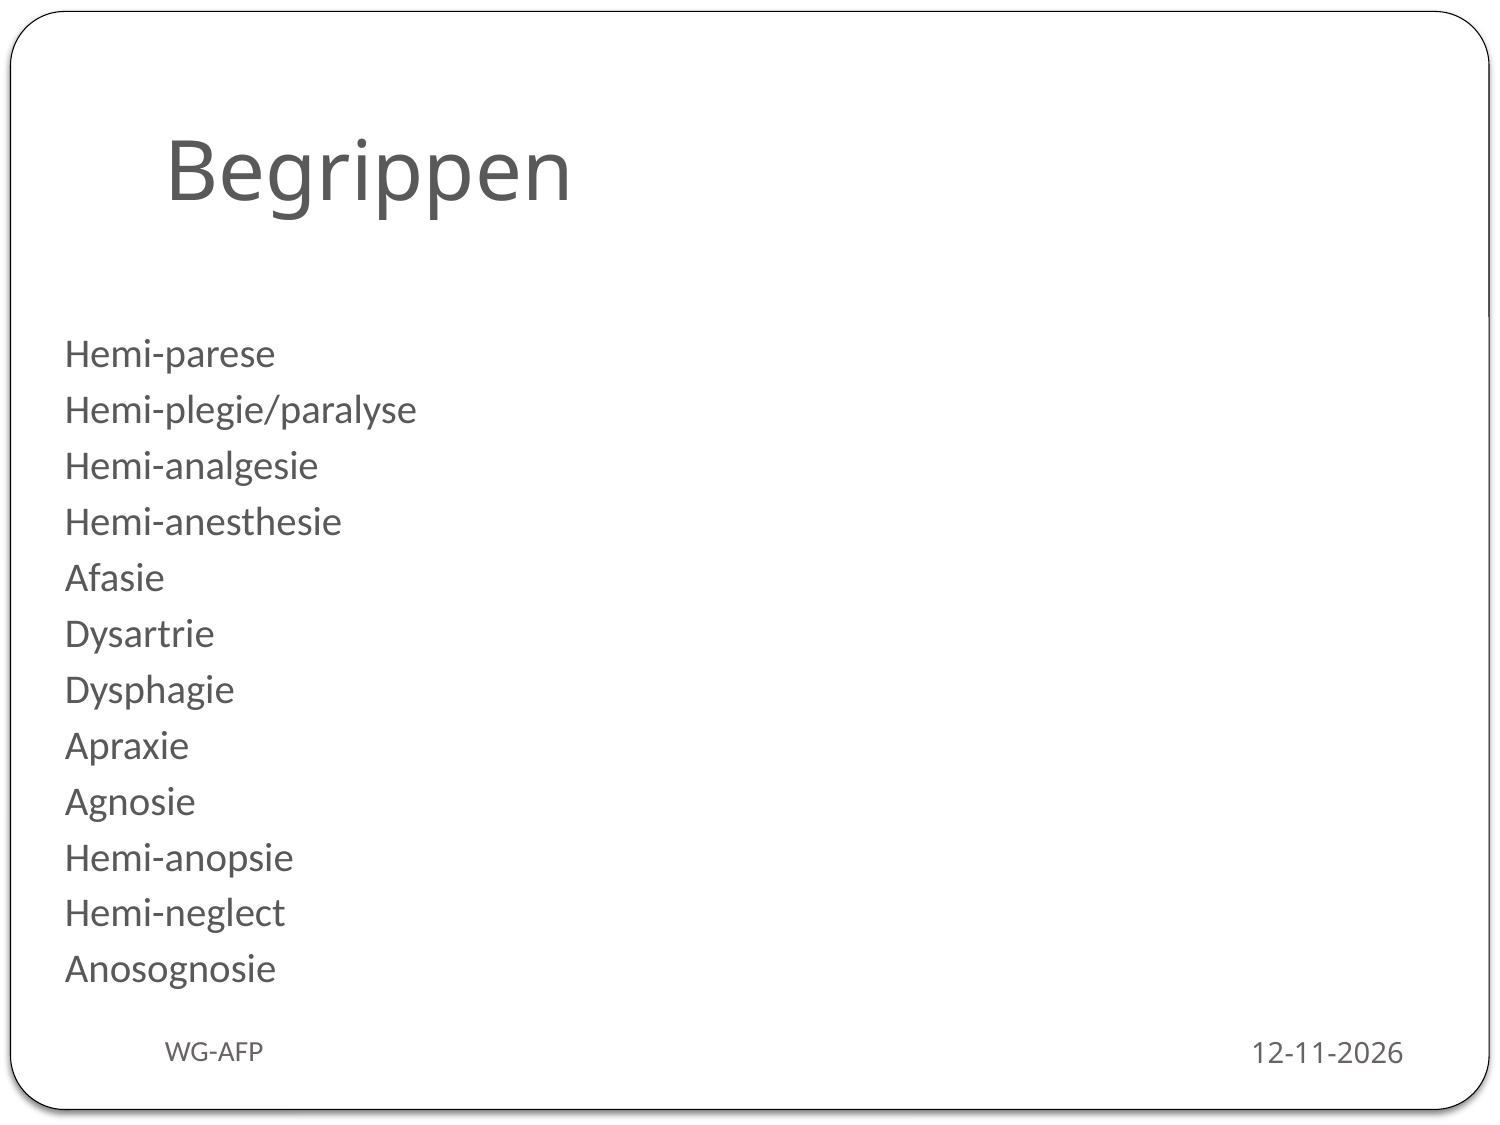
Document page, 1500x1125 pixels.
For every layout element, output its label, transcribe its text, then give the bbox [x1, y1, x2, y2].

list Hemi-parese Hemi-plegie/paralyse Hemi-analgesie Hemi-anesthesie Afasie Dysartrie Dysphagie Apraxie Agnosie Hemi-anopsie Hemi-neglect Anosognosie [50, 324, 1463, 1000]
title Begrippen [150, 45, 1425, 233]
footer WG-AFP [150, 1012, 800, 1088]
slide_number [1012, 1015, 1419, 1094]
